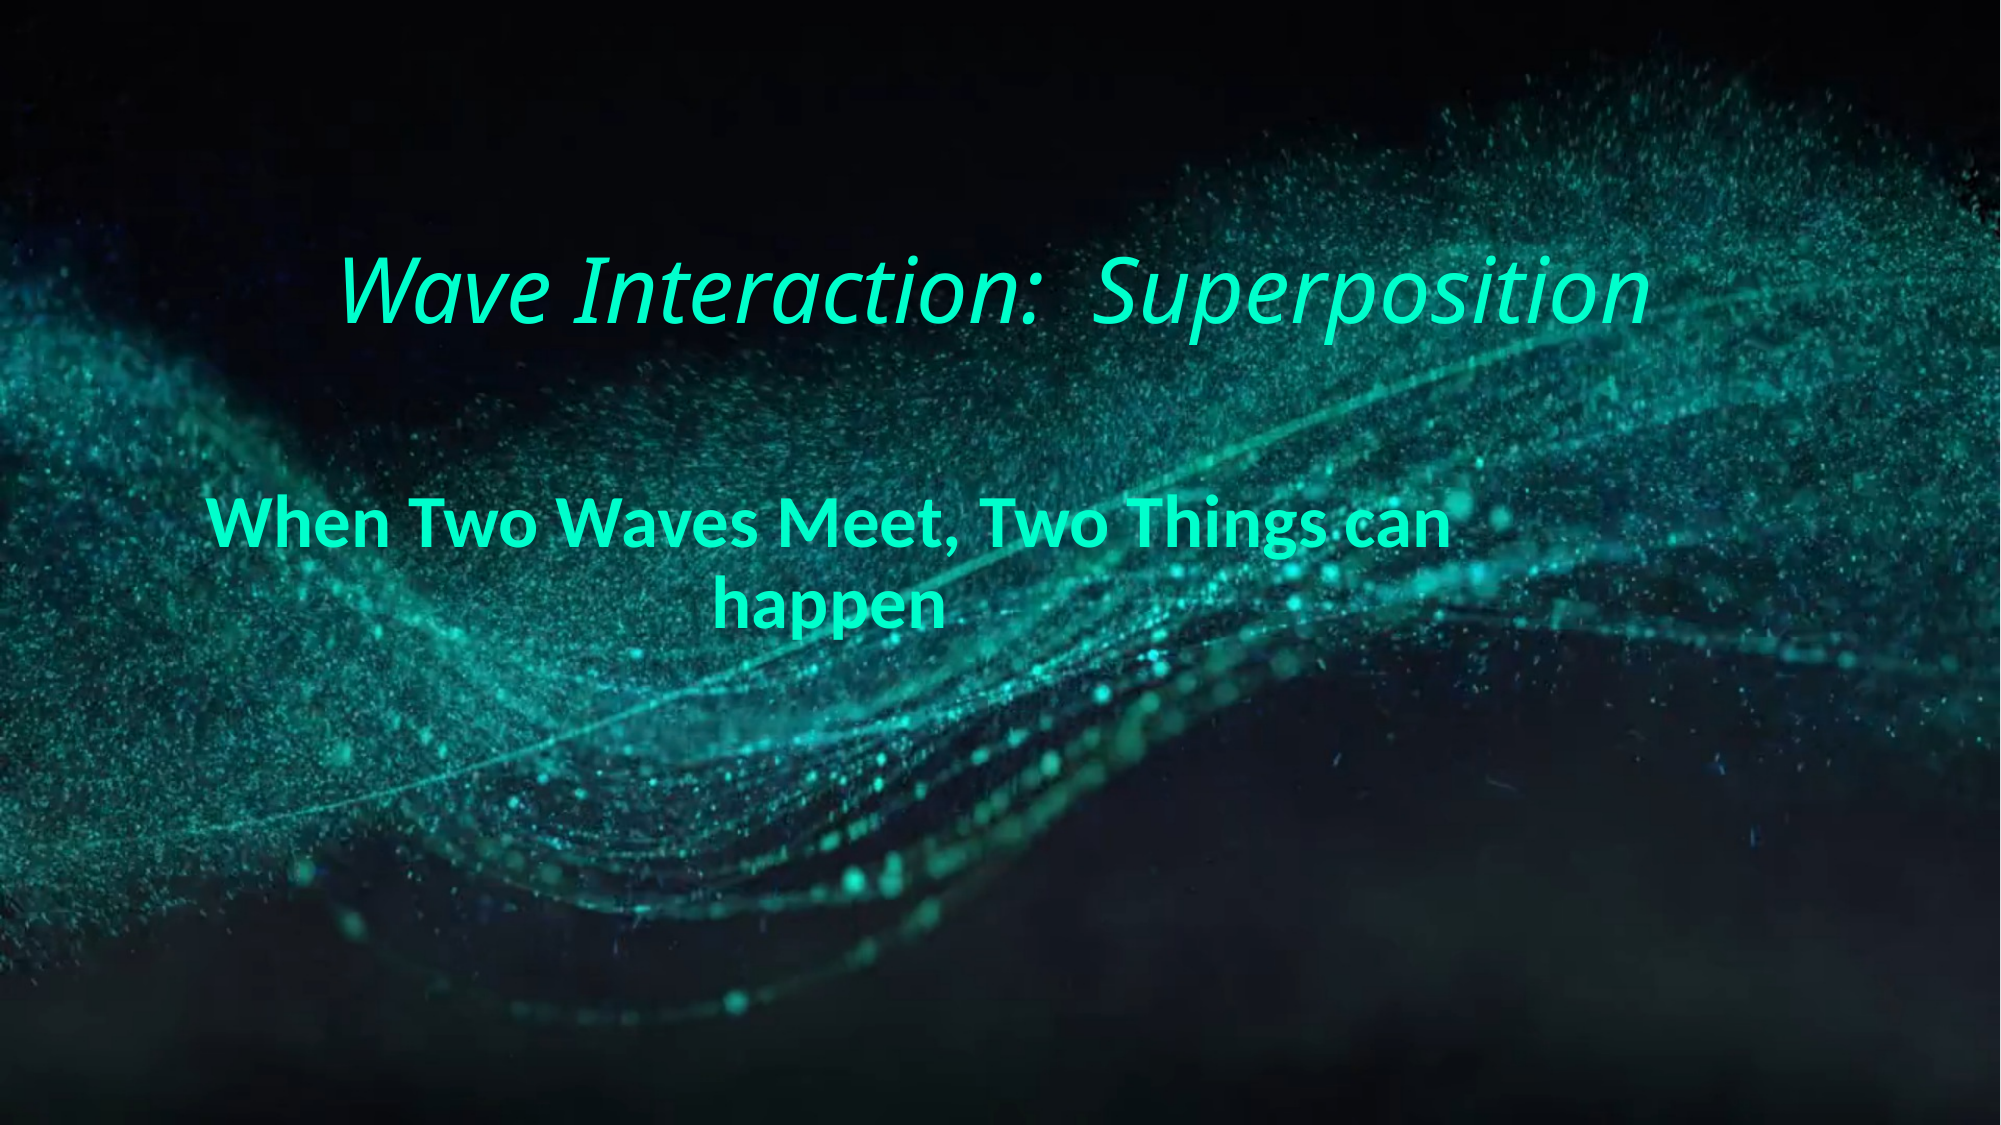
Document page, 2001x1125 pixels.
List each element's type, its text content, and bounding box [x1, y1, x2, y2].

title Wave Interaction: Superposition [111, 200, 1879, 388]
picture [0, 0, 2001, 1125]
subtitle When Two Waves Meet, Two Things can happen [146, 474, 1513, 763]
